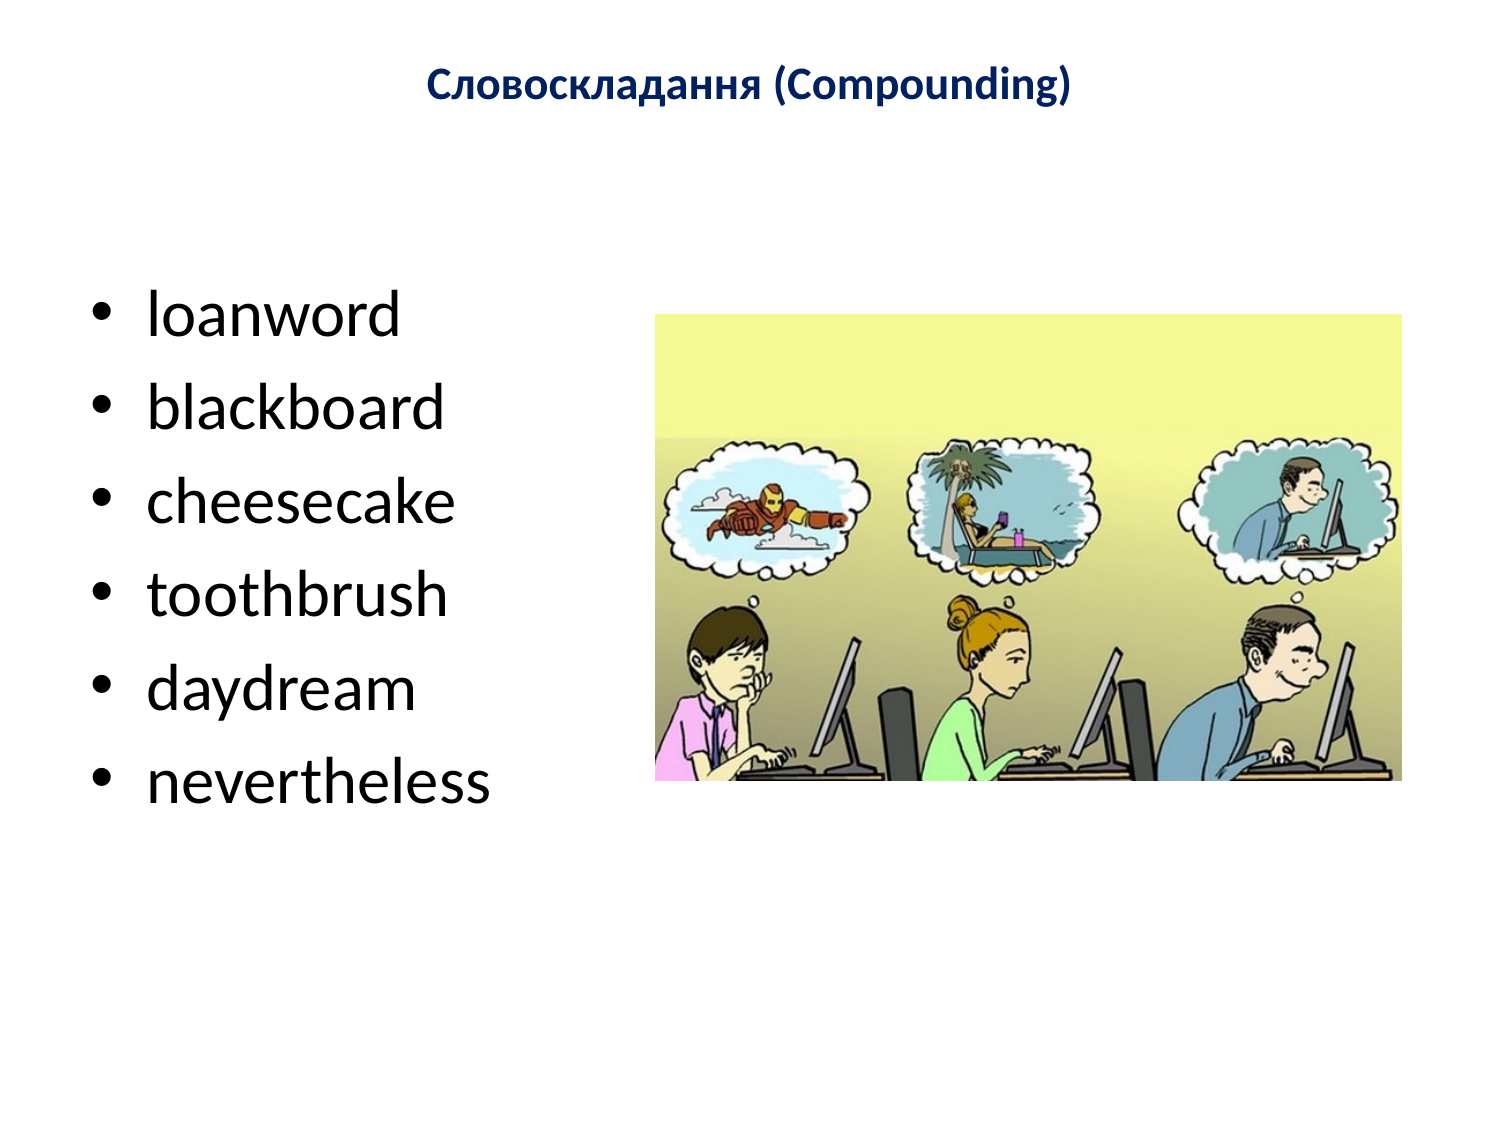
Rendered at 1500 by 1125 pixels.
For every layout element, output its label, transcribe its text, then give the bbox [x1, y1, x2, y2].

title Словоскладання (Compounding) [75, 45, 1425, 173]
list loanword blackboard cheesecake toothbrush daydream nevertheless [75, 262, 1425, 1005]
picture [655, 314, 1402, 781]
